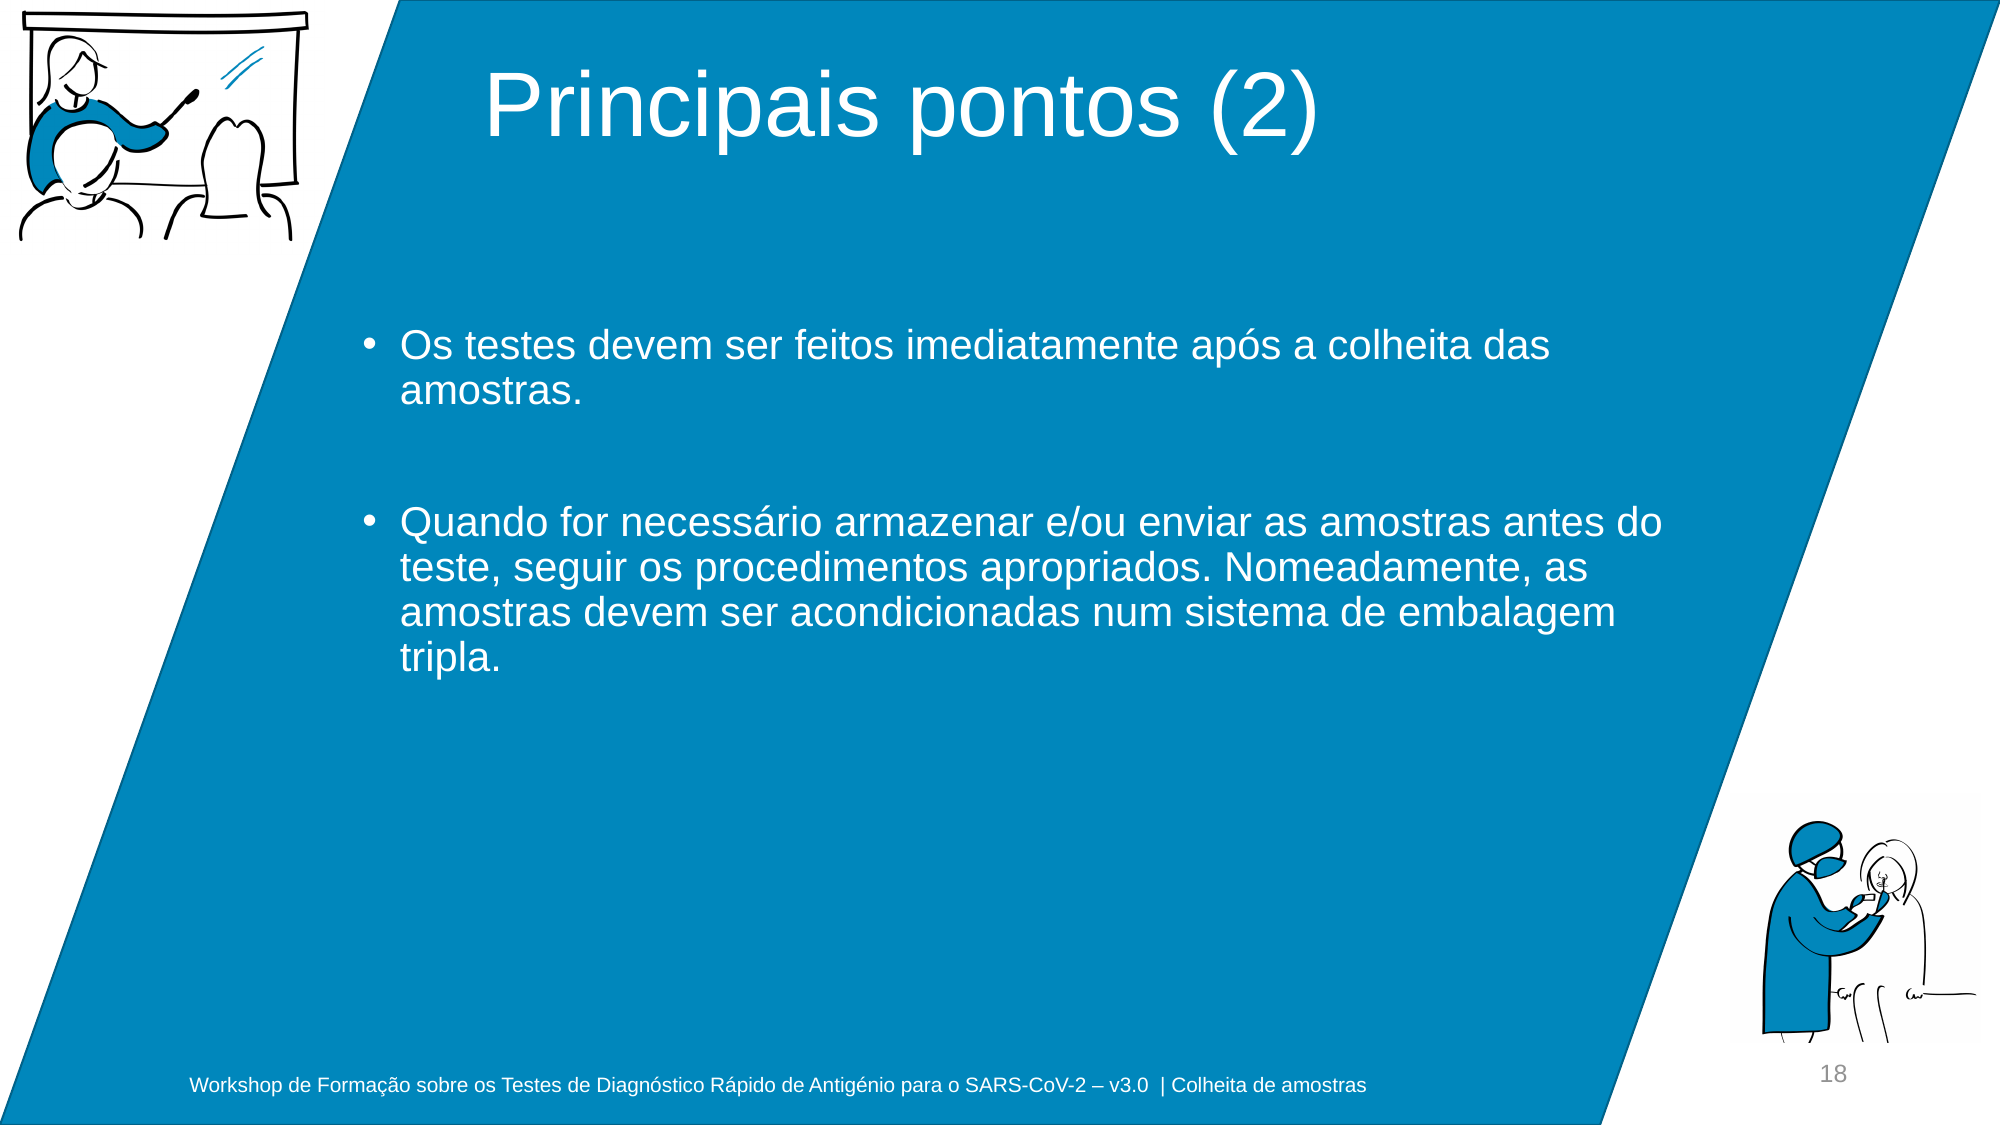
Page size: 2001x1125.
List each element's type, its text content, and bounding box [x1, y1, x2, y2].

slide_number 18 [1609, 1042, 1863, 1103]
text_box Principais pontos (2) [468, 49, 1403, 205]
picture [1730, 793, 1981, 1043]
footer Workshop de Formação sobre os Testes de Diagnóstico Rápido de Antigénio para o SARS-CoV-2 – v3.0 | Colheita de amostras [137, 1042, 1419, 1125]
text_box [0, 0, 2000, 1125]
picture [0, 0, 325, 255]
text_box Os testes devem ser feitos imediatamente após a colheita das amostras. Quando for necessário armazenar e/ou enviar as amostras antes do teste, seguir os procedimentos apropriados. Nomeadamente, as amostras devem ser acondicionadas num sistema de embalagem tripla. [347, 316, 1711, 1045]
